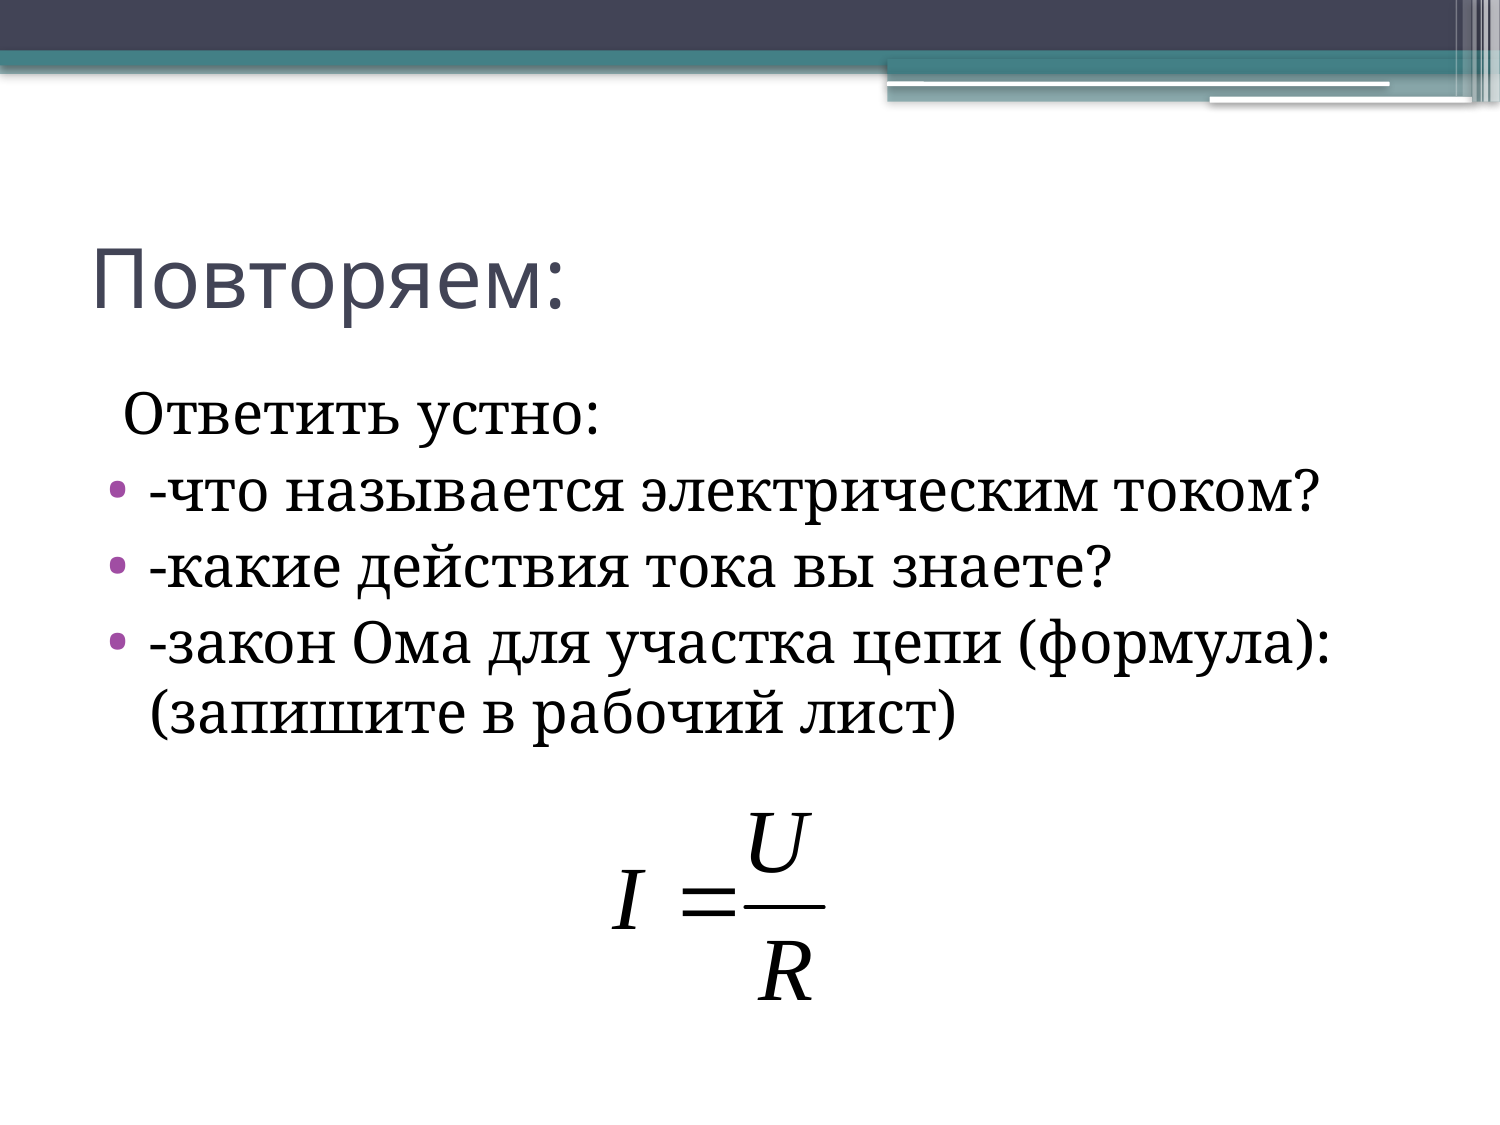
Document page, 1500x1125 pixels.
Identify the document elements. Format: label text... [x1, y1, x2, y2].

title Повторяем: [75, 187, 1425, 363]
list Ответить устно: -что называется электрическим током? -какие действия тока вы знаете? -закон Ома для участка цепи (формула): (запишите в рабочий лист) [75, 368, 1425, 1079]
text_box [596, 786, 845, 1021]
